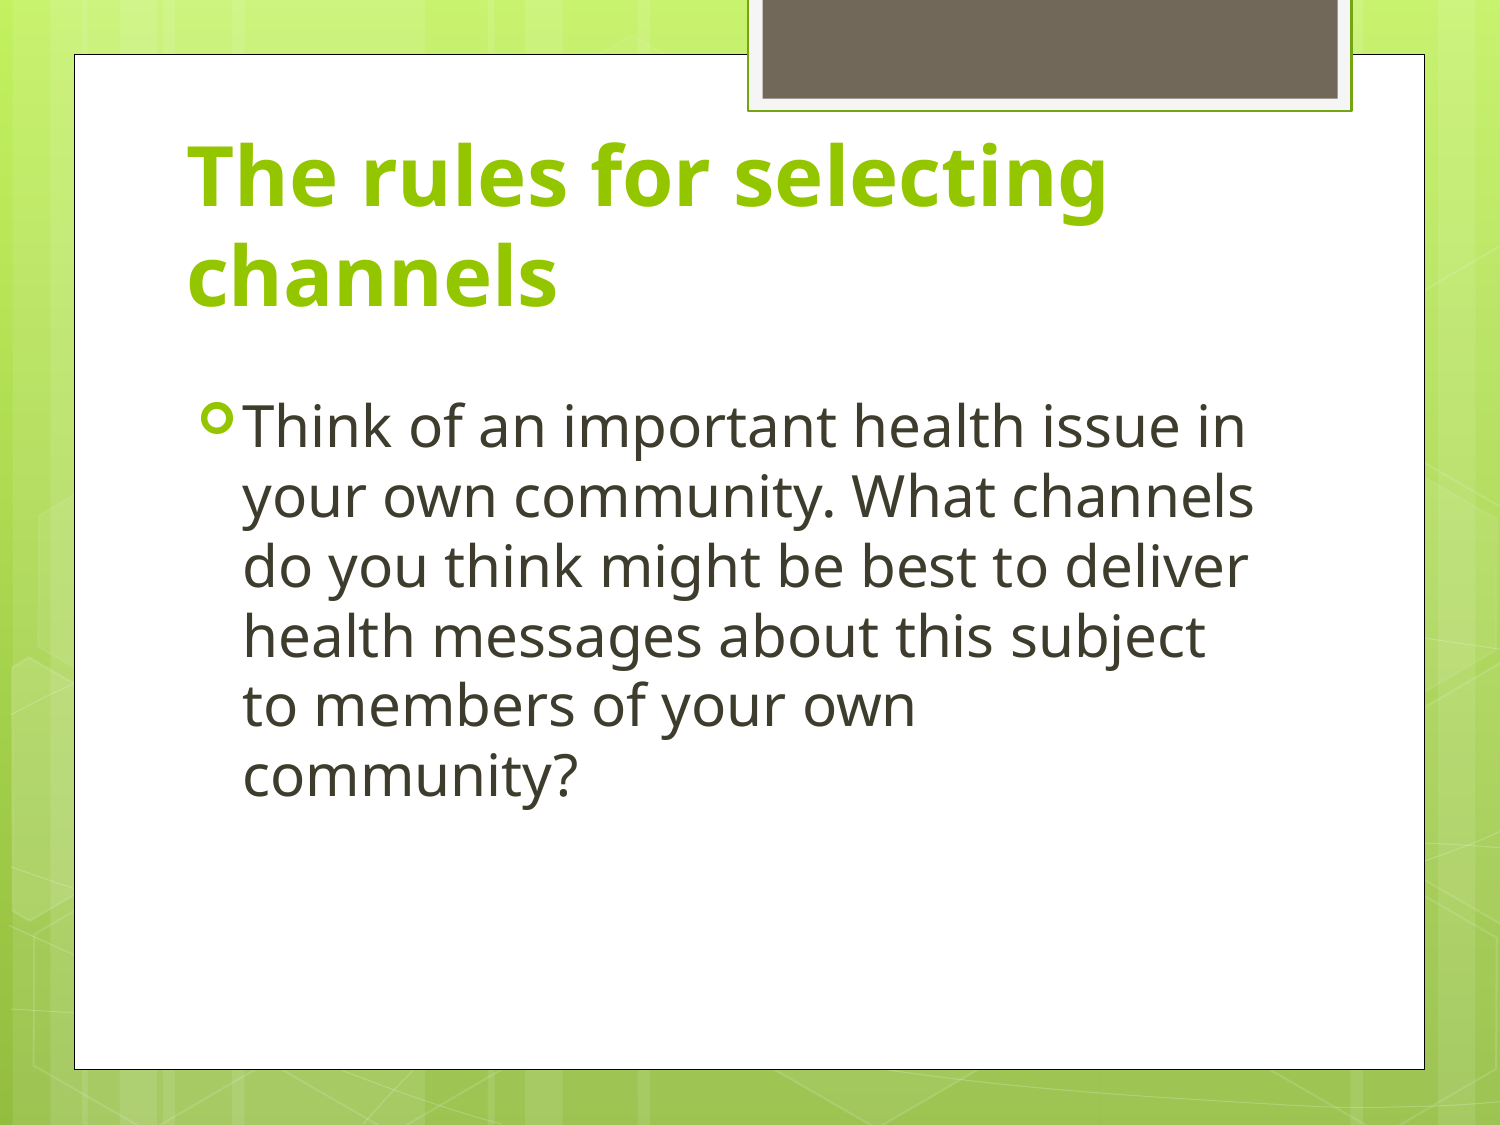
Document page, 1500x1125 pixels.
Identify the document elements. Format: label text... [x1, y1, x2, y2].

title The rules for selecting channels [171, 243, 1447, 431]
list Think of an important health issue in your own community. What channels do you think might be best to deliver health messages about this subject to members of your own community? [171, 381, 1283, 957]
